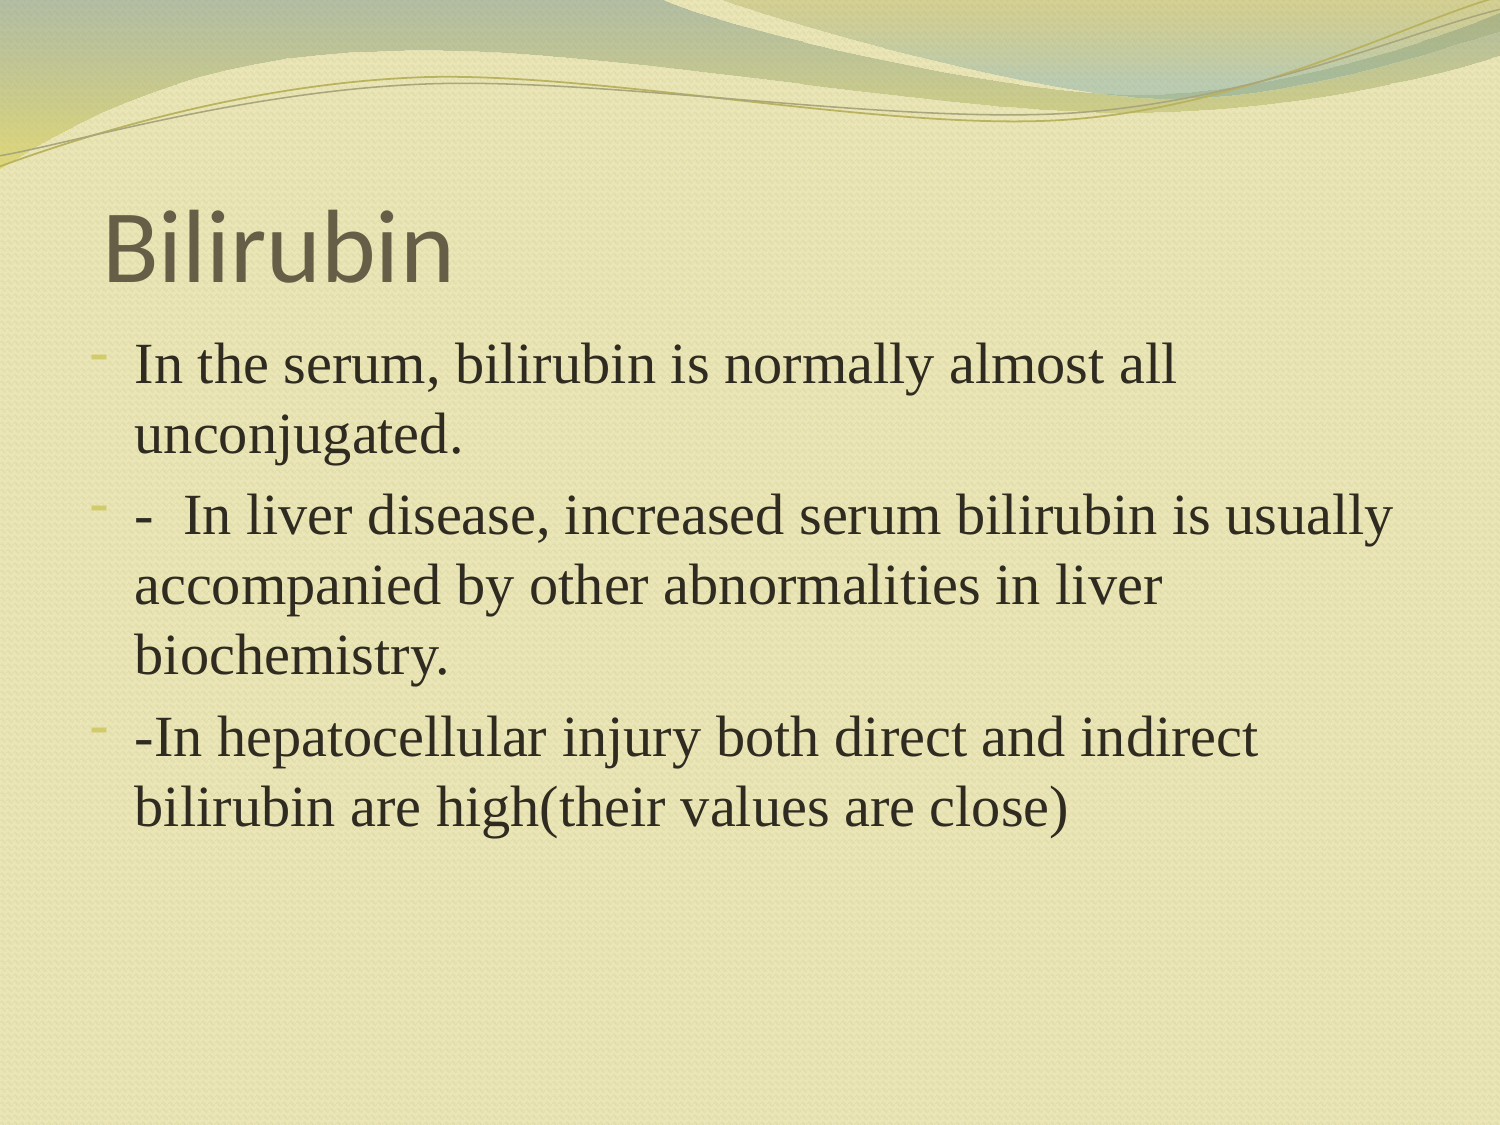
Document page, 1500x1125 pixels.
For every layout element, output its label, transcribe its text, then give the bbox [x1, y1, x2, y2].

title Bilirubin [75, 115, 1425, 303]
list In the serum, bilirubin is normally almost all unconjugated. - In liver disease, increased serum bilirubin is usually accompanied by other abnormalities in liver biochemistry. -In hepatocellular injury both direct and indirect bilirubin are high(their values are close) [75, 317, 1425, 1038]
